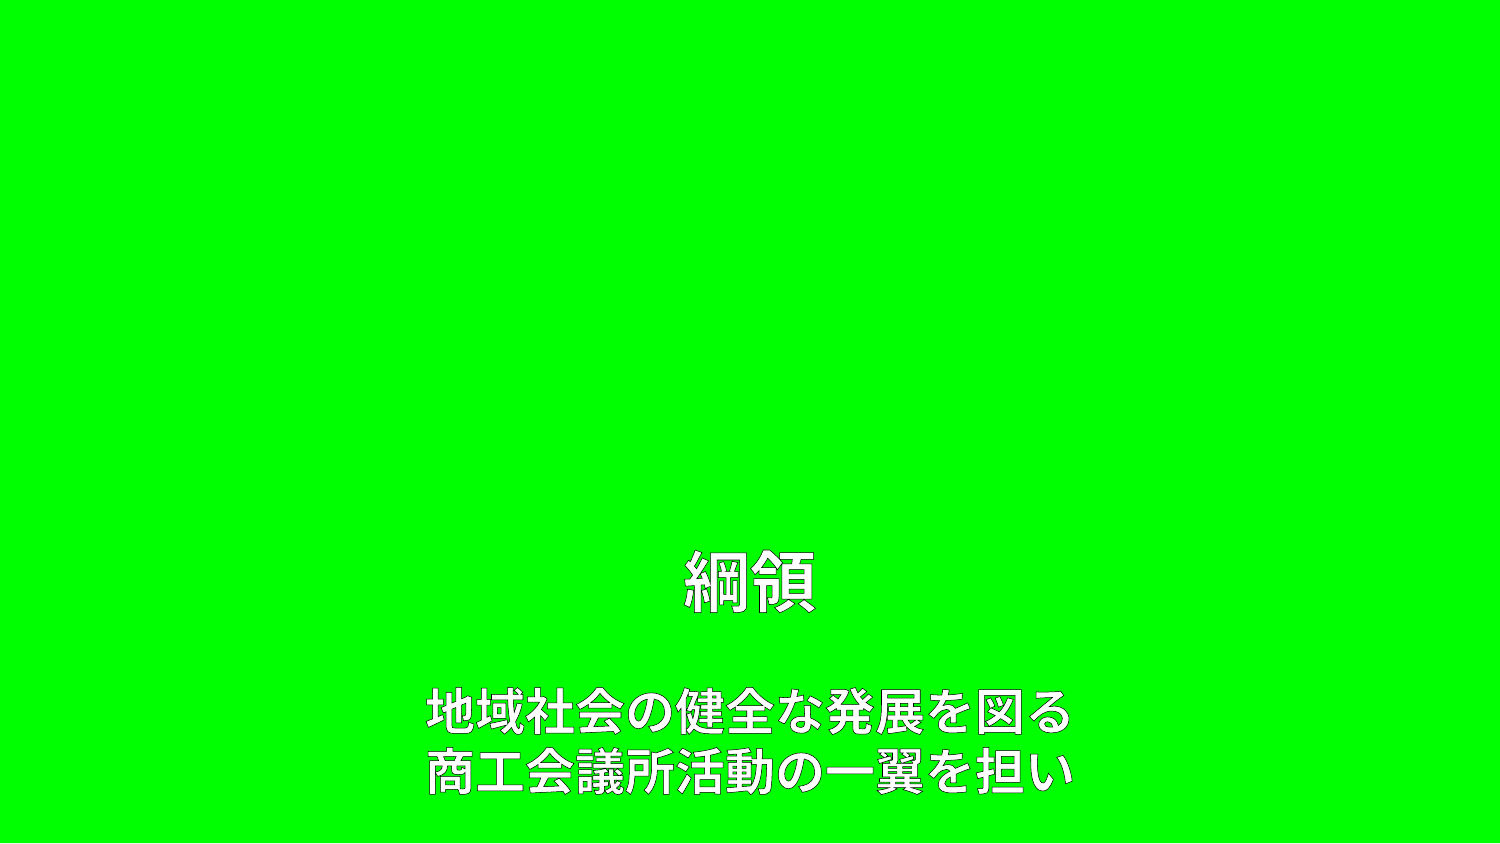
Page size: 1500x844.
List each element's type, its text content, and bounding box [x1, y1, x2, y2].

text_box 綱領 地域社会の健全な発展を図る 商工会議所活動の一翼を担い [102, 516, 1397, 824]
